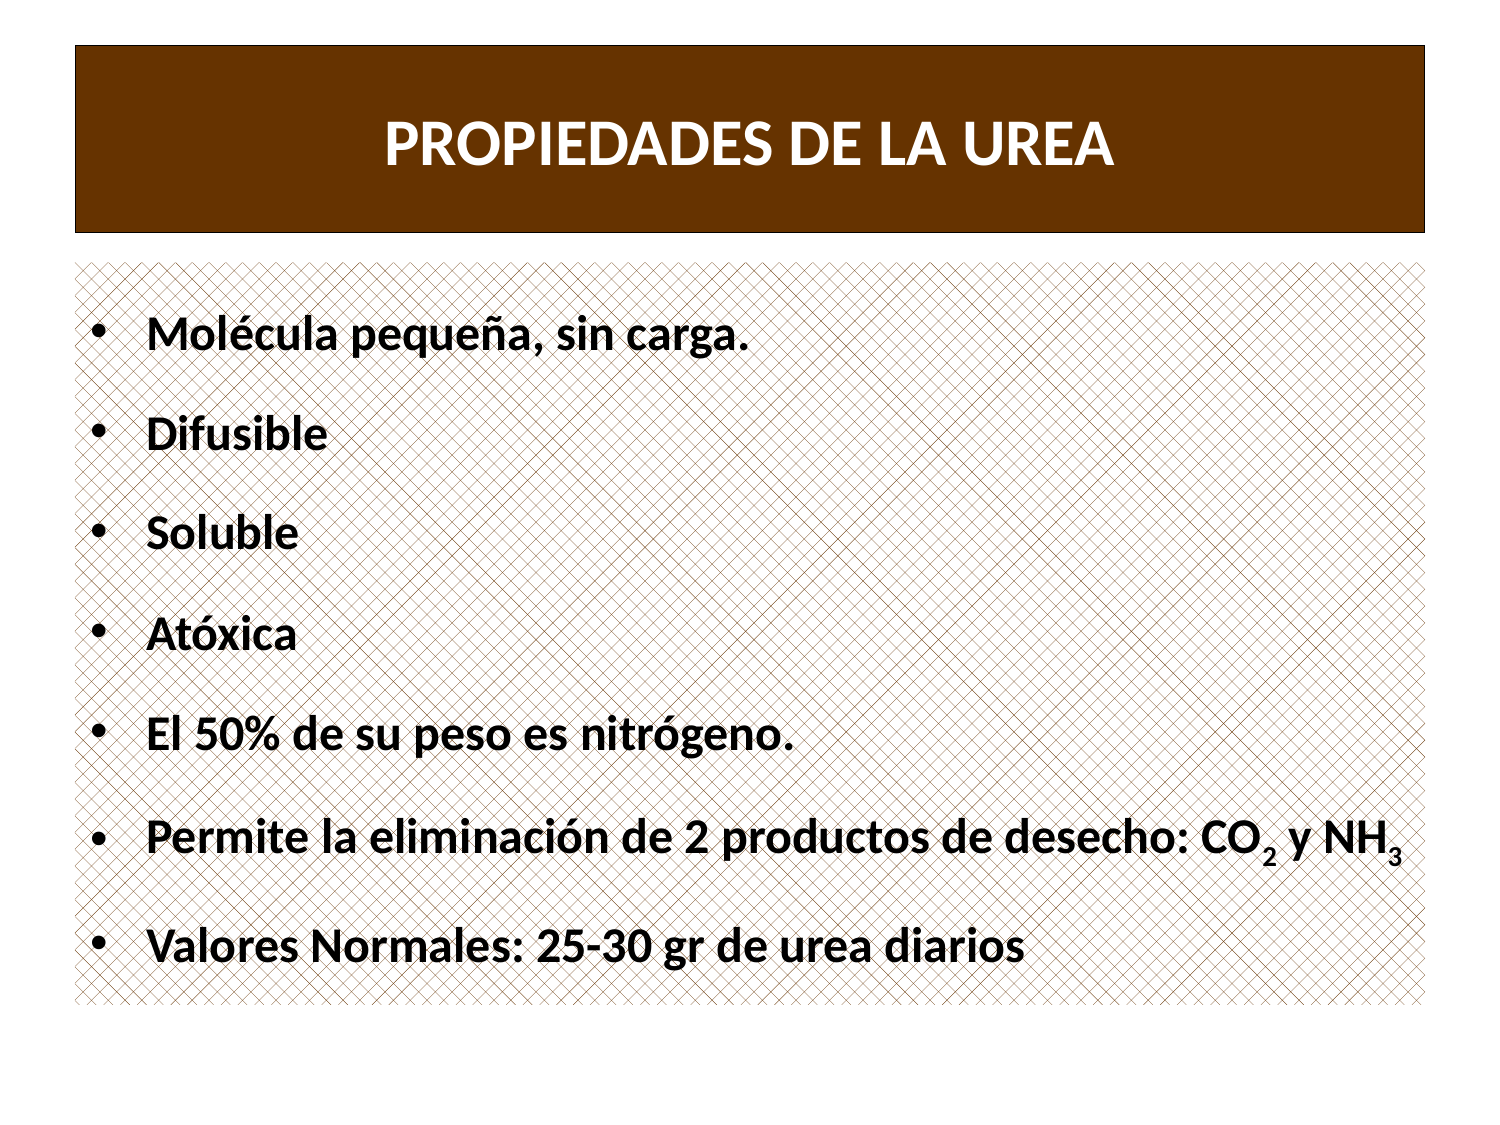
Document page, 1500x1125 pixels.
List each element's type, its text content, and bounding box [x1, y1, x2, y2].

list Molécula pequeña, sin carga. Difusible Soluble Atóxica El 50% de su peso es nitrógeno. Permite la eliminación de 2 productos de desecho: CO2 y NH3 Valores Normales: 25-30 gr de urea diarios [75, 262, 1425, 1005]
title PROPIEDADES DE LA UREA [75, 45, 1425, 233]
